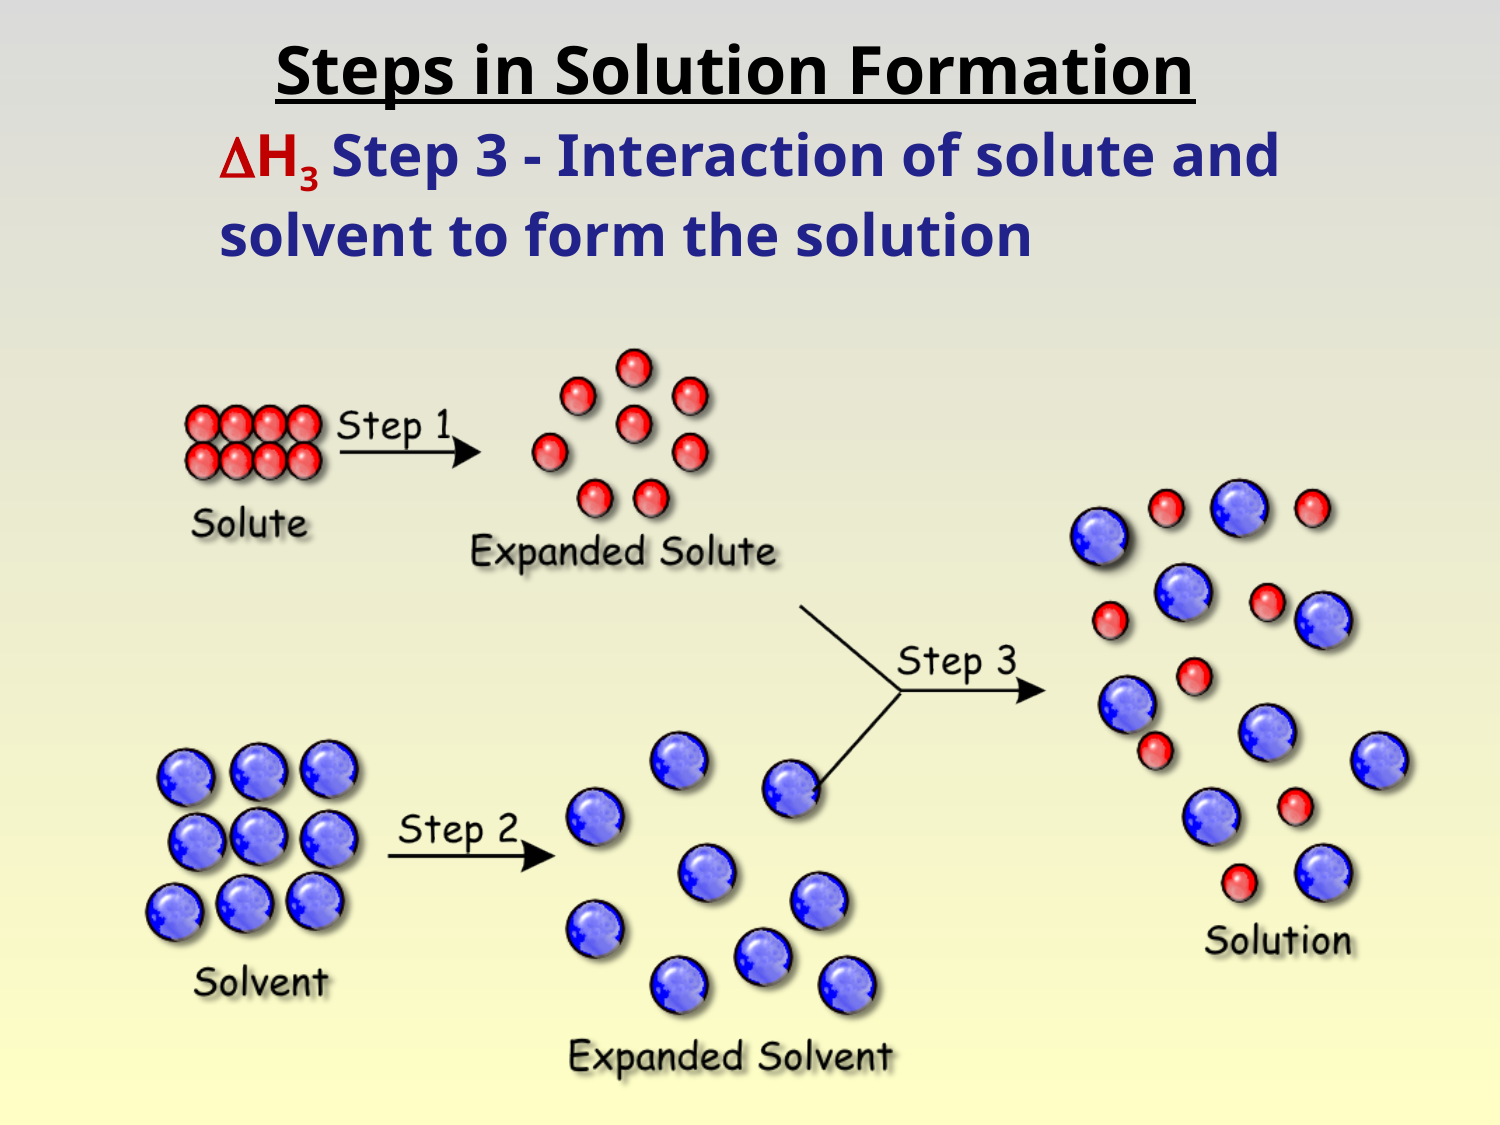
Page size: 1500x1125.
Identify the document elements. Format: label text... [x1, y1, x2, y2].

text_box H3 Step 3 - Interaction of solute and solvent to form the solution [204, 110, 1452, 276]
picture [131, 339, 1425, 1091]
title Steps in Solution Formation [112, 0, 1360, 136]
